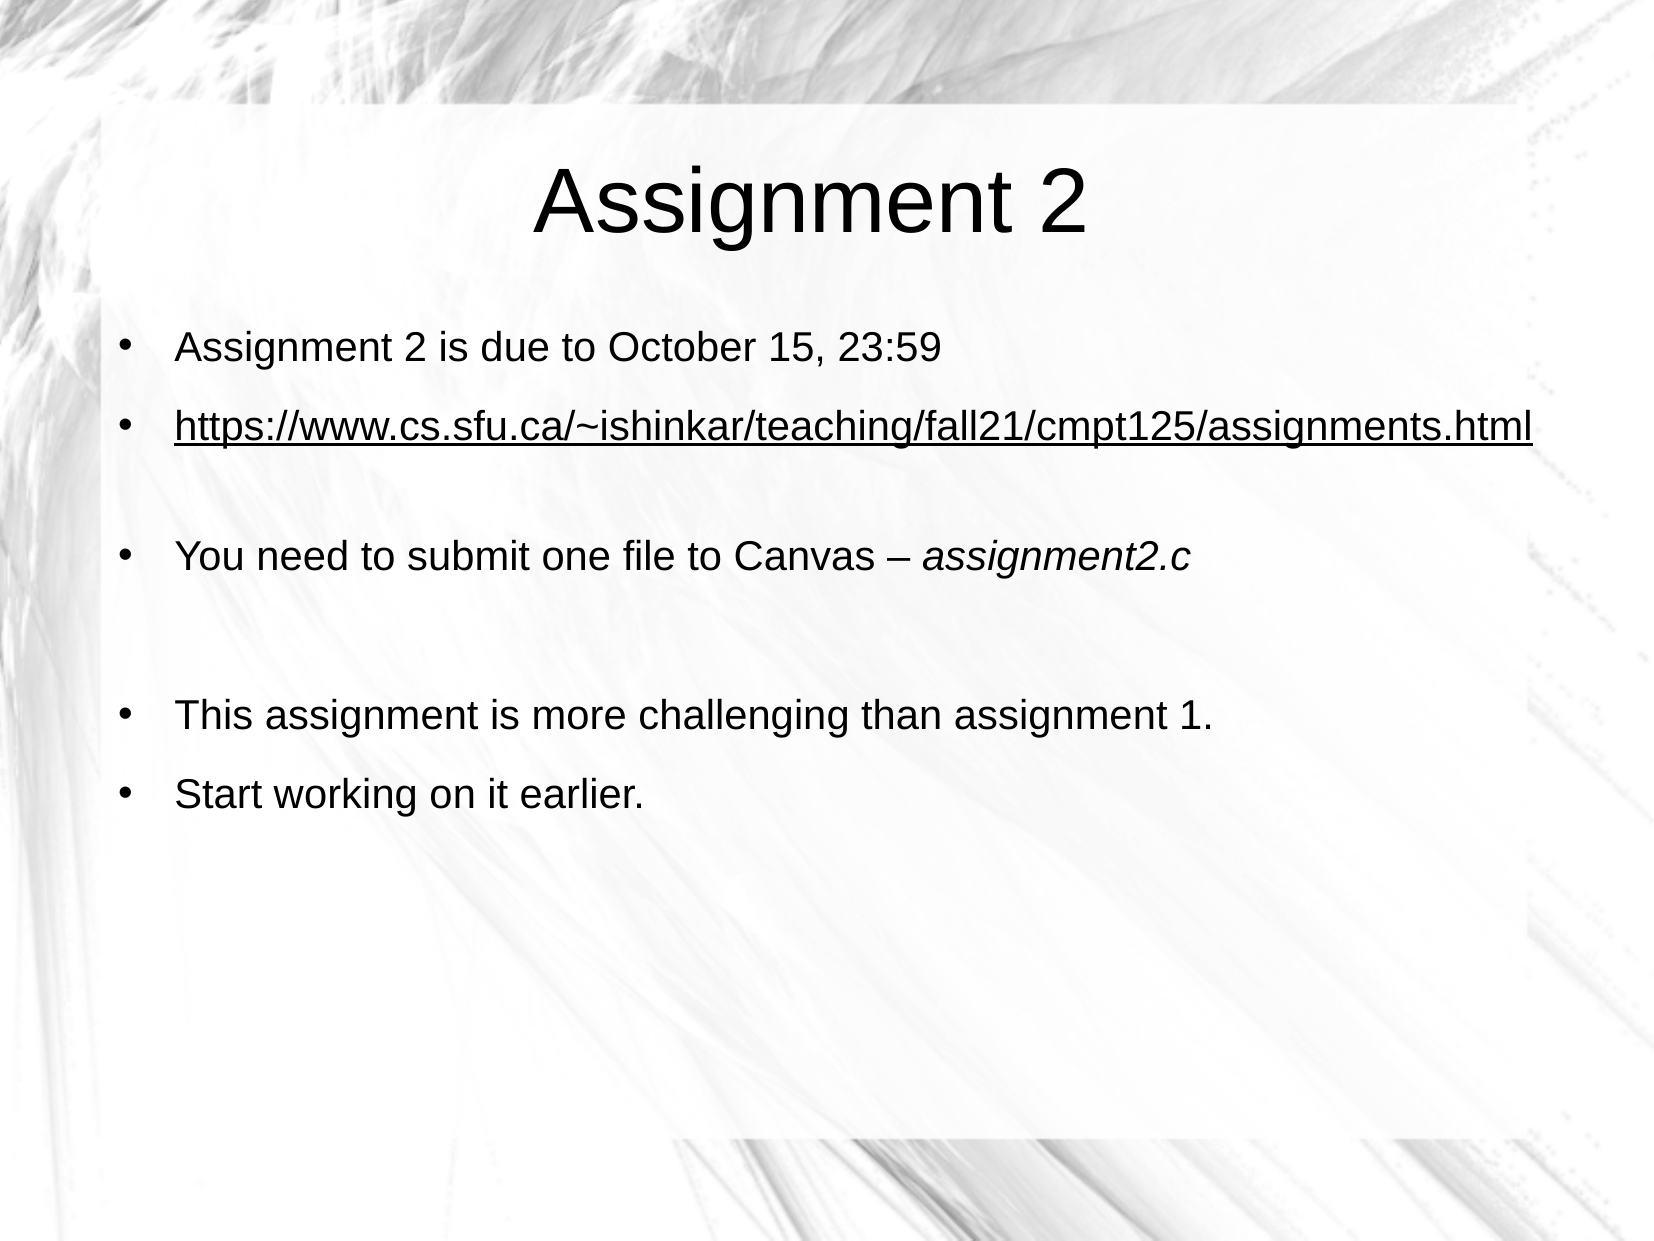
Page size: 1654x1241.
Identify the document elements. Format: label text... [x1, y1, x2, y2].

list Assignment 2 is due to October 15, 23:59 https://www.cs.sfu.ca/~ishinkar/teaching/fall21/cmpt125/assignments.html You need to submit one file to Canvas – assignment2.c This assignment is more challenging than assignment 1. Start working on it earlier. [118, 319, 1571, 1102]
title Assignment 2 [118, 112, 1506, 281]
picture [0, 0, 1654, 1241]
